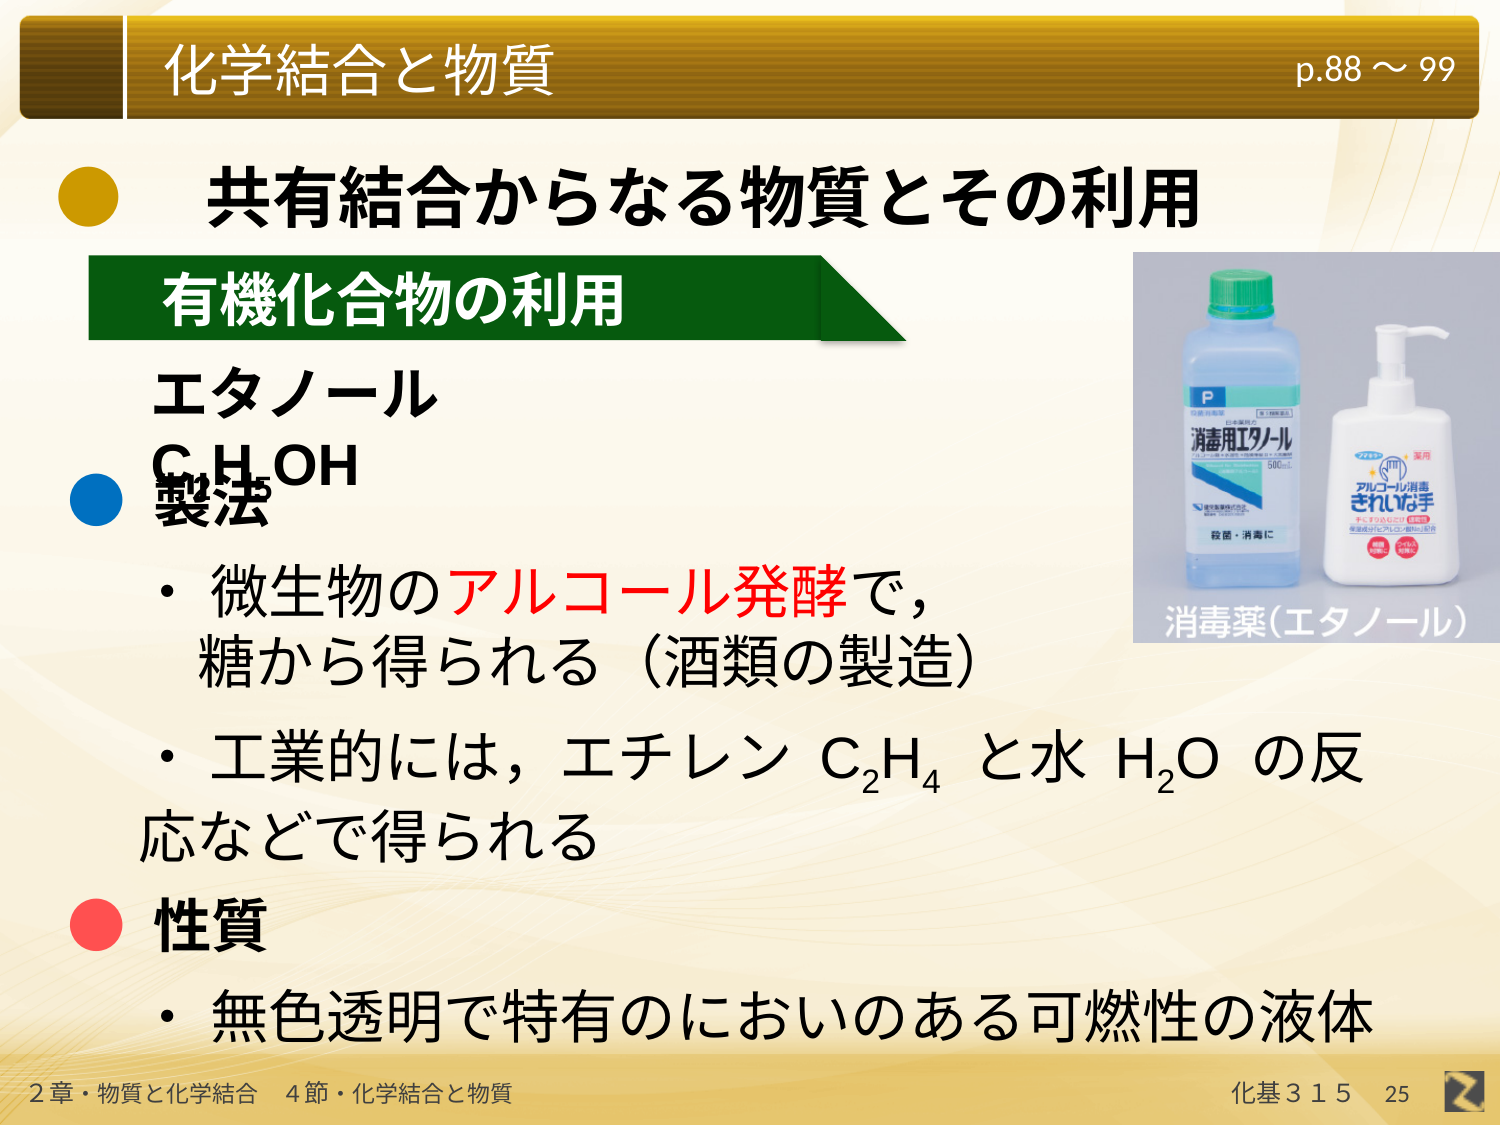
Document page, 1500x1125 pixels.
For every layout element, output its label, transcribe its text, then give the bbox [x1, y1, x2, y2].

text_box エタノール C2H5OH [135, 350, 727, 515]
text_box ・ 工業的には，エチレン C2H4 と水 H2O の反応などで得られる [123, 712, 1424, 878]
slide_number 25 [1358, 1070, 1437, 1118]
text_box ・ 無色透明で特有のにおいのある可燃性の液体 [124, 972, 1400, 1058]
text_box ・ 微生物のアルコール発酵で， 糖から得られる（酒類の製造） [124, 547, 1400, 702]
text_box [88, 255, 907, 342]
text_box ● 性質 [53, 881, 349, 967]
text_box ● 製法 [53, 456, 349, 541]
picture [0, 0, 1500, 1125]
text_box ● 共有結合からなる物質とその利用 [41, 148, 1294, 244]
